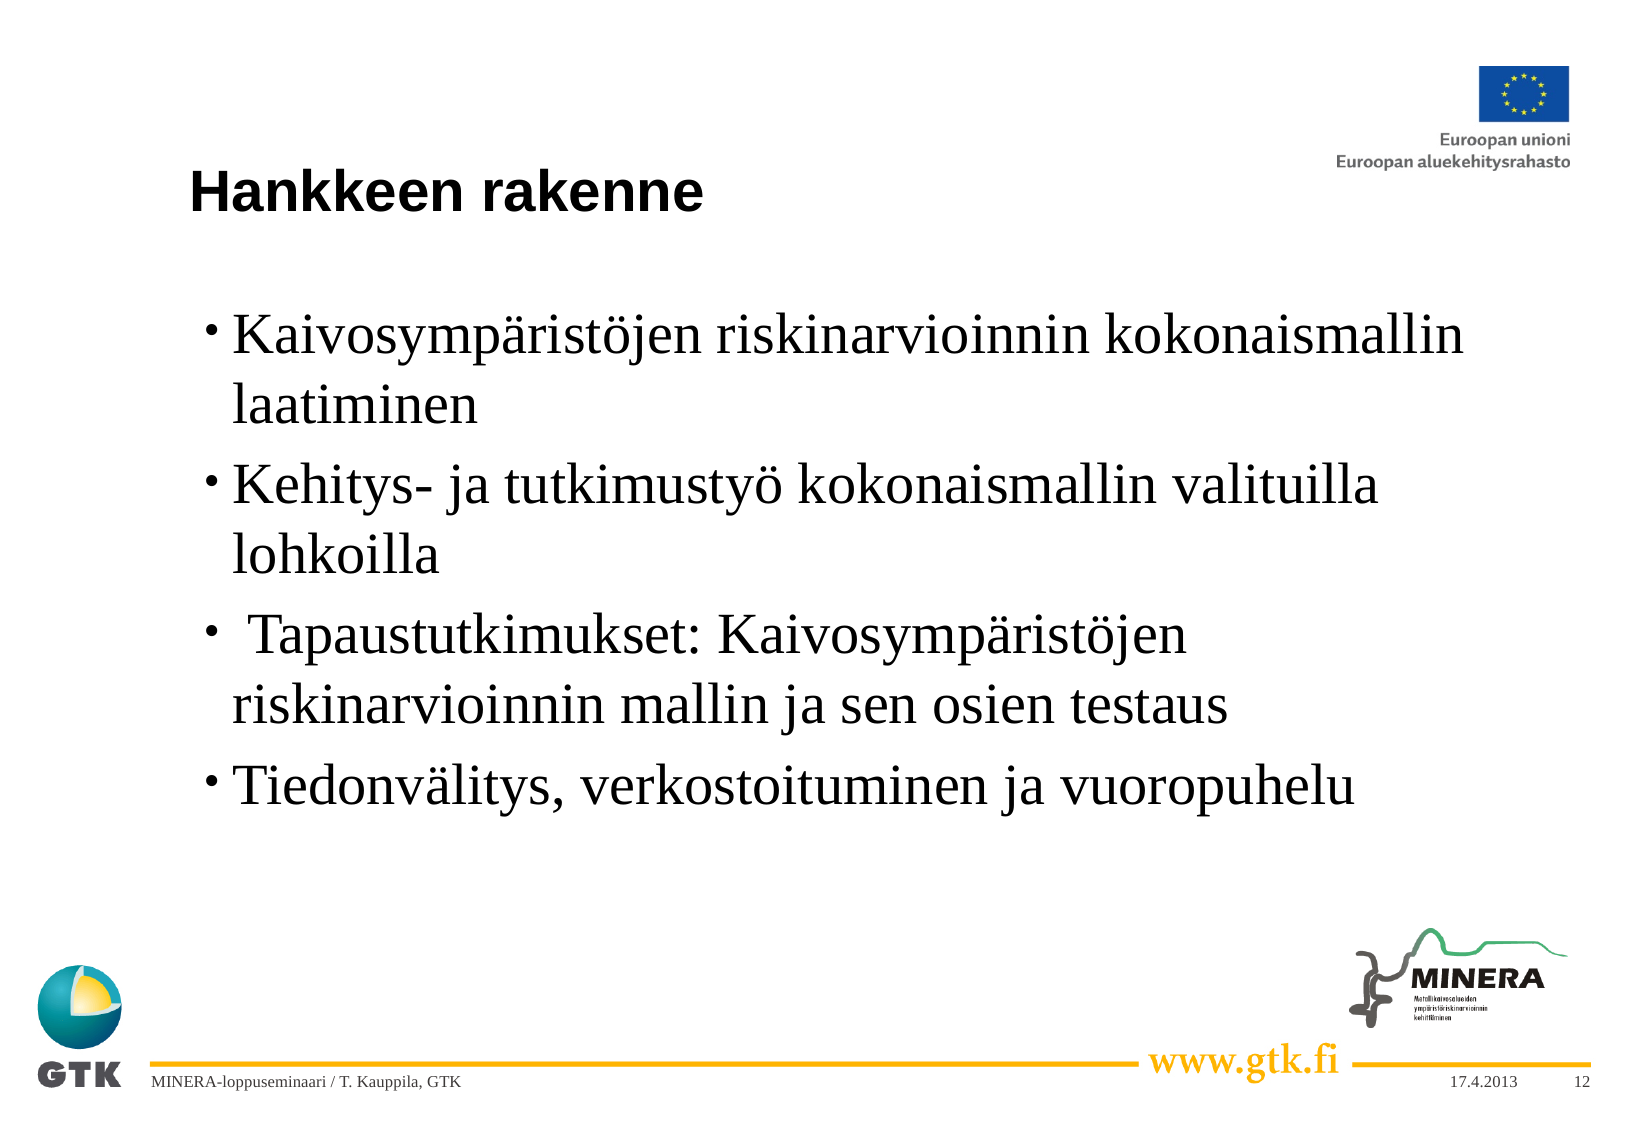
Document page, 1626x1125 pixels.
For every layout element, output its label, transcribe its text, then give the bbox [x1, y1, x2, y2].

picture [1349, 928, 1568, 1028]
footer MINERA-loppuseminaari / T. Kauppila, GTK [135, 1069, 1144, 1093]
picture [31, 952, 128, 1094]
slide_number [1344, 1069, 1533, 1093]
slide_number 12 [1533, 1069, 1606, 1093]
title Hankkeen rakenne [174, 42, 1533, 231]
picture [142, 1032, 1601, 1092]
picture [1336, 66, 1570, 171]
list Kaivosympäristöjen riskinarvioinnin kokonaismallin laatiminen Kehitys- ja tutkimustyö kokonaismallin valituilla lohkoilla Tapaustutkimukset: Kaivosympäristöjen riskinarvioinnin mallin ja sen osien testaus Tiedonvälitys, verkostoituminen ja vuoropuhelu [188, 287, 1569, 958]
